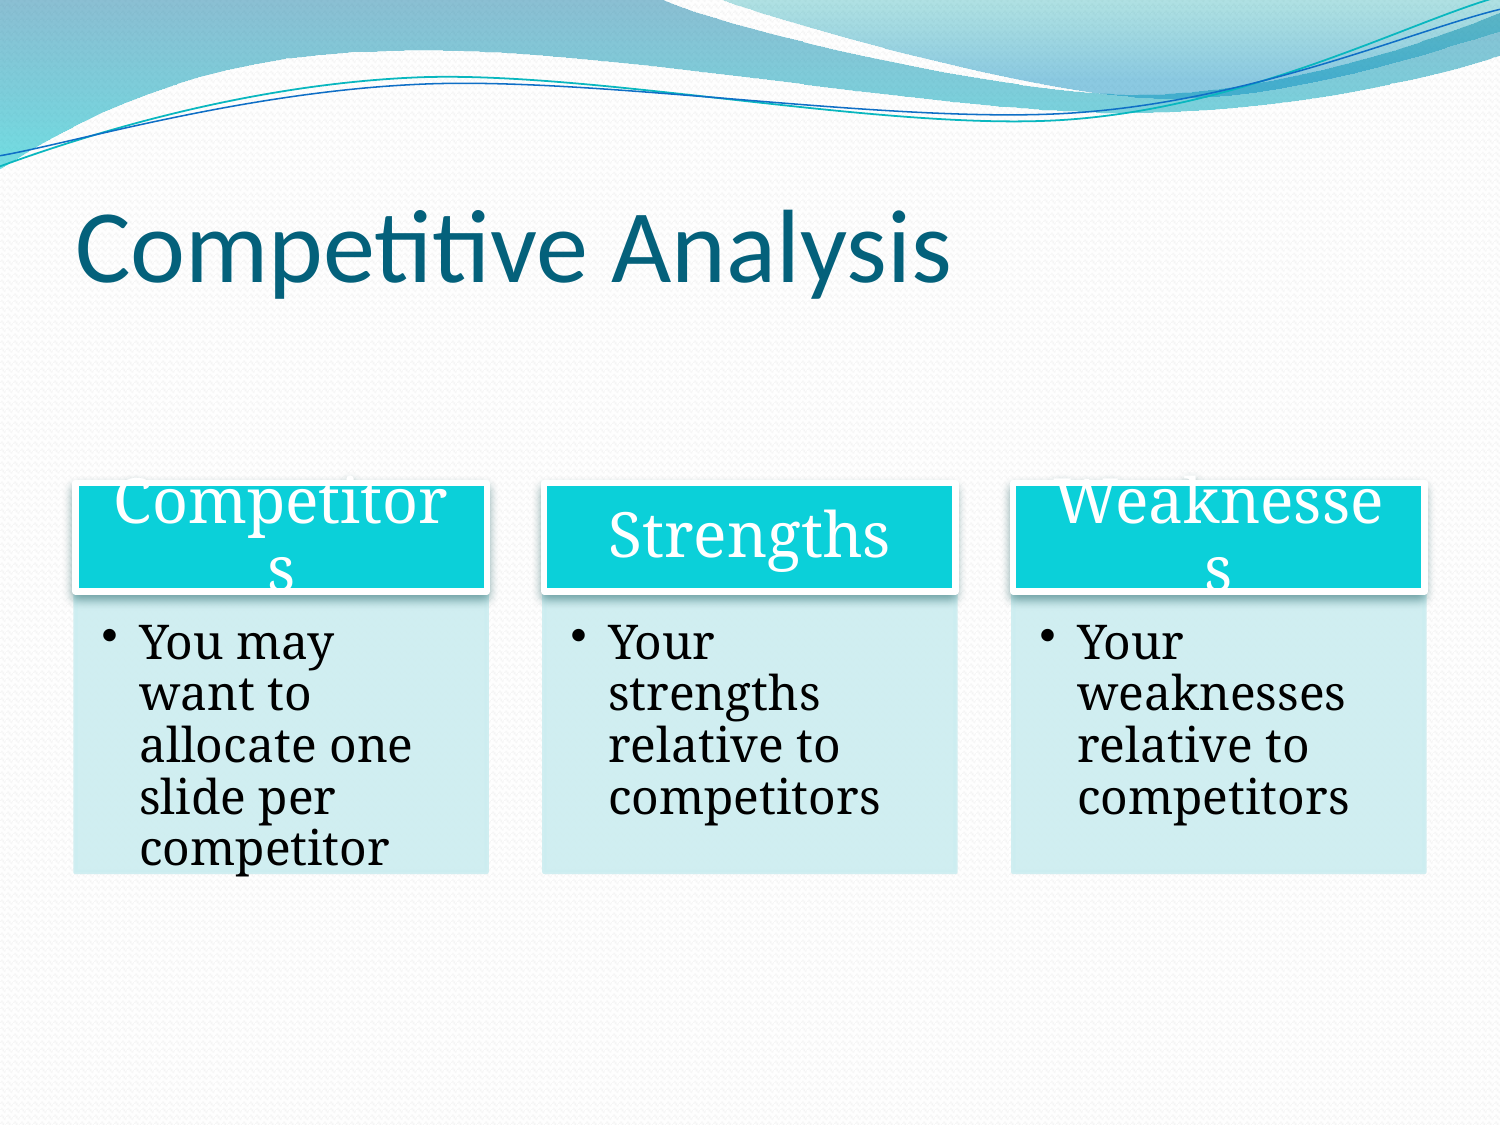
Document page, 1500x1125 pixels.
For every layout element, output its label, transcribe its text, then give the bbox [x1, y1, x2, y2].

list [74, 317, 1426, 1038]
title Competitive Analysis [75, 115, 1425, 303]
